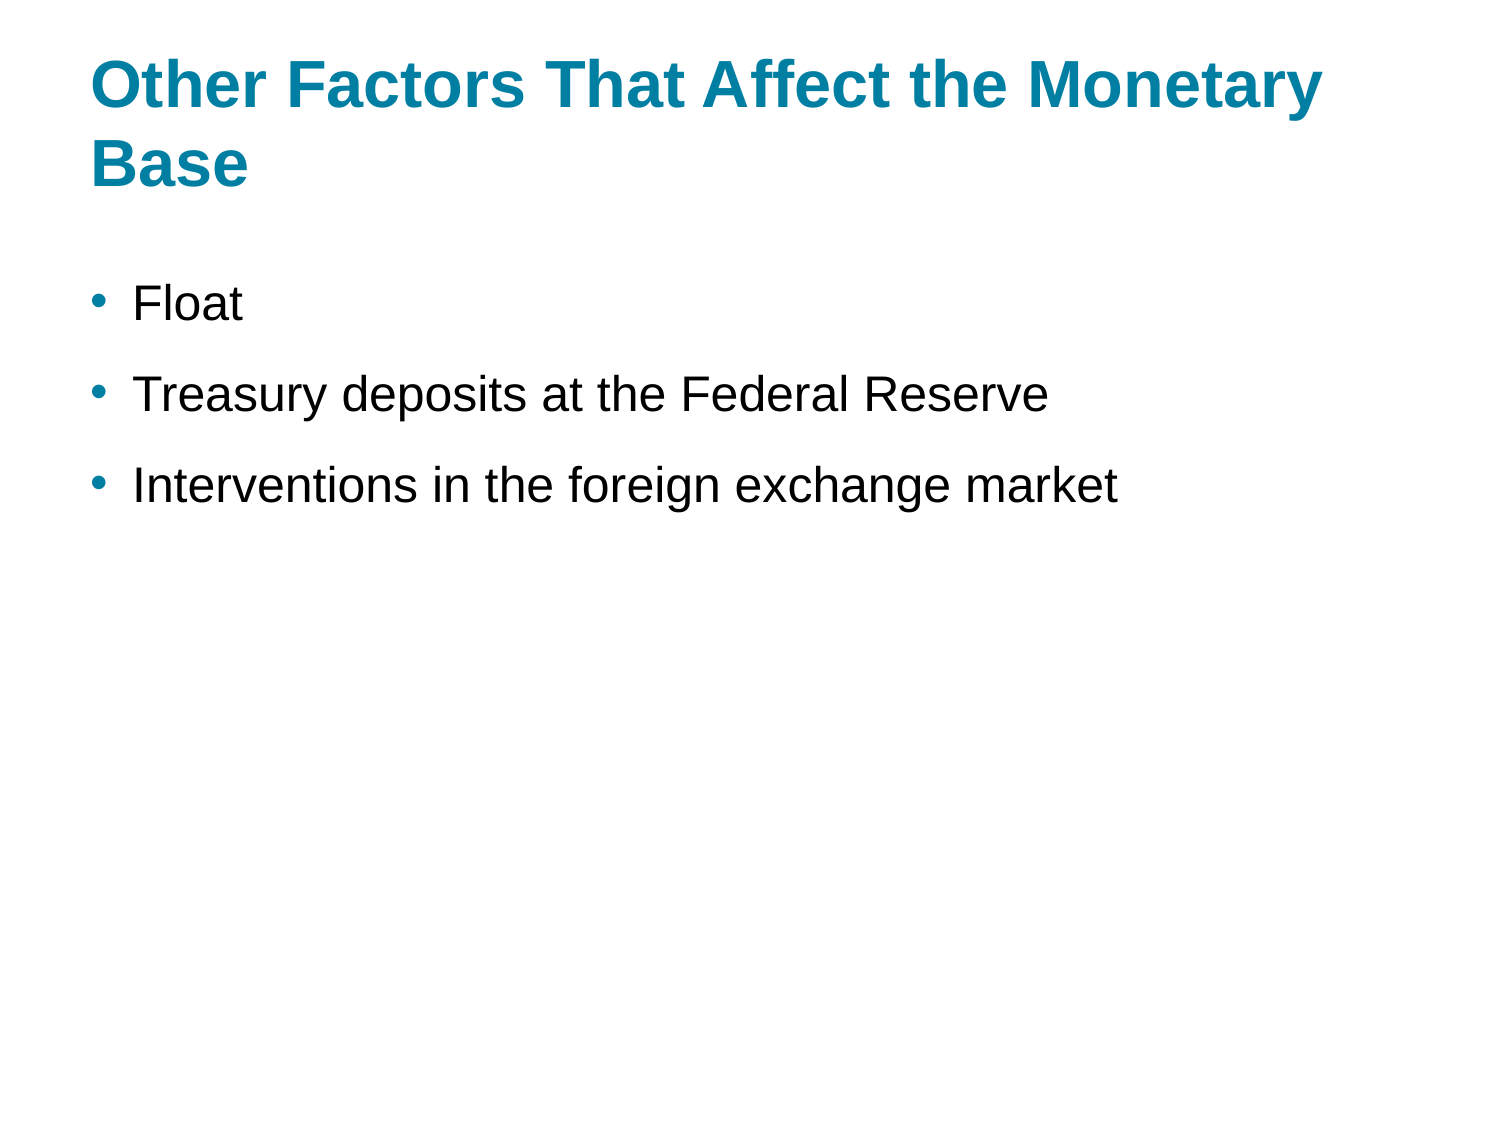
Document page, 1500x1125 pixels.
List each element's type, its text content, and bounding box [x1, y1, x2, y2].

title Other Factors That Affect the Monetary Base [75, 35, 1425, 216]
list Float Treasury deposits at the Federal Reserve Interventions in the foreign exchange market [75, 255, 1426, 1021]
